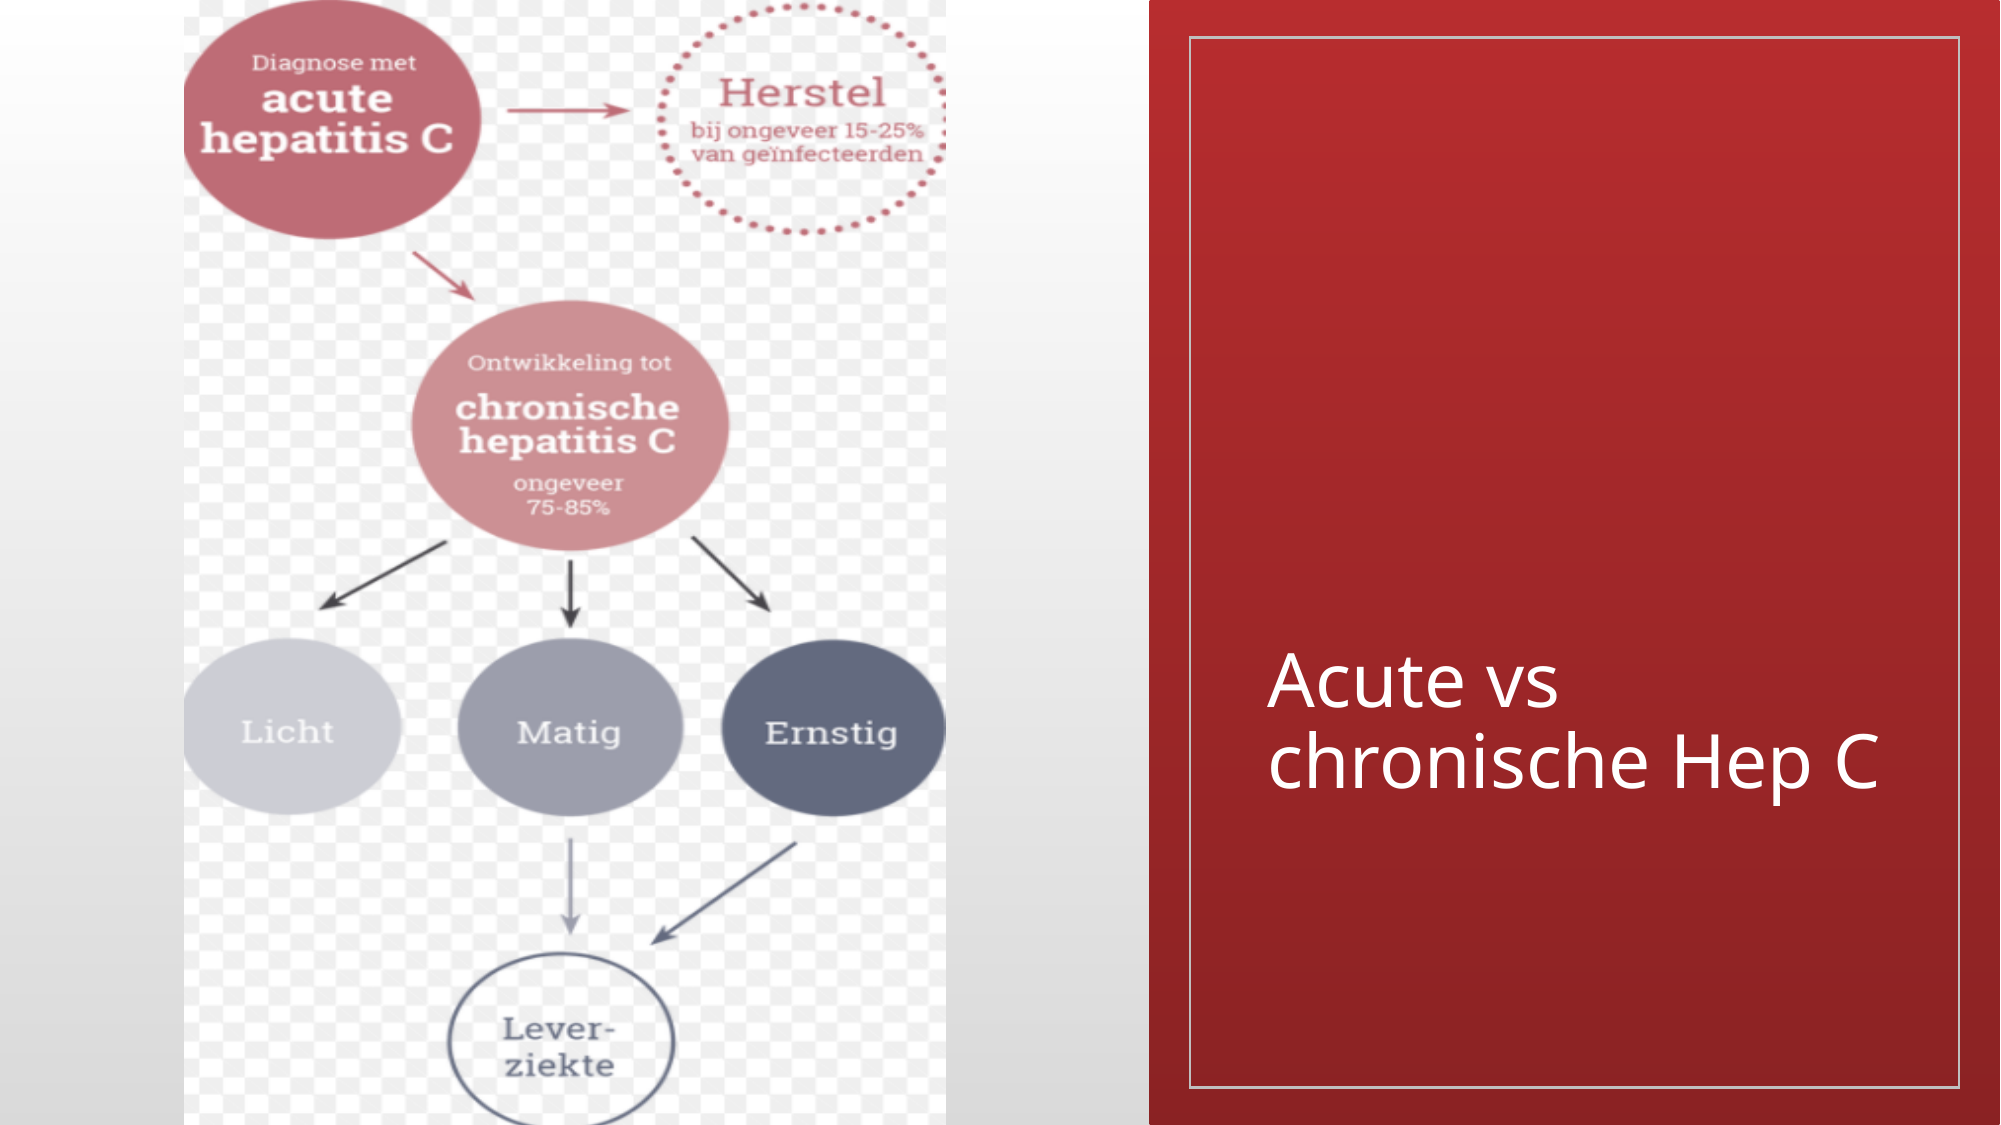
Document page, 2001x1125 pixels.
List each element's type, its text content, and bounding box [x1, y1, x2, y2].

picture [184, 0, 946, 1125]
title Acute vs chronische Hep C [1252, 525, 1898, 813]
